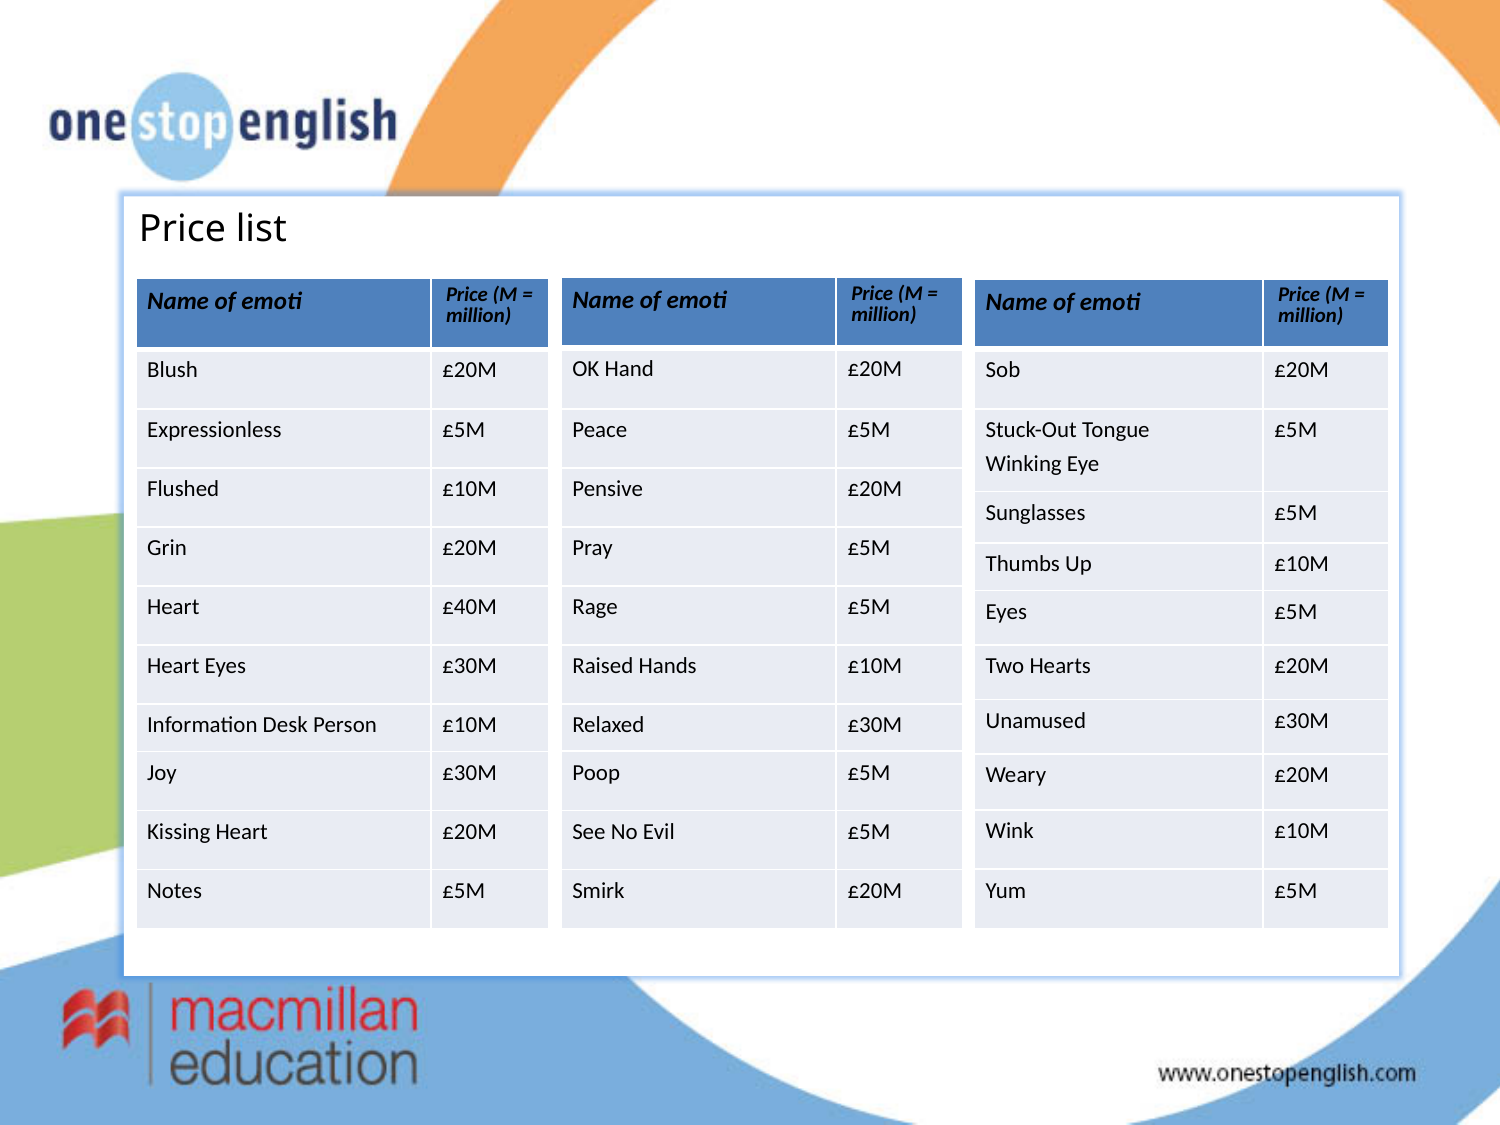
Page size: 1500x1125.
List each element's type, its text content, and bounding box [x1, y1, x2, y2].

table_cell Peace [562, 410, 835, 467]
table_cell £5M [432, 410, 548, 467]
table_cell £20M [1264, 646, 1388, 699]
table_cell Pensive [562, 469, 835, 526]
table_cell See No Evil [562, 811, 835, 869]
table_cell Raised Hands [562, 646, 835, 703]
table_cell Sunglasses [975, 492, 1262, 542]
table_cell £30M [1264, 700, 1388, 753]
table_header Name of emoti [975, 280, 1262, 346]
table_cell £5M [1264, 591, 1388, 644]
table_cell £20M [1264, 755, 1388, 809]
table_cell Joy [137, 752, 430, 810]
table_cell £10M [1264, 544, 1388, 590]
table_cell £30M [432, 752, 548, 810]
table_cell £5M [837, 811, 962, 869]
table_cell Heart [137, 587, 430, 644]
table_cell Two Hearts [975, 646, 1262, 699]
table_cell Relaxed [562, 705, 835, 750]
table_cell £10M [837, 646, 962, 703]
table_cell Wink [975, 811, 1262, 868]
table_cell Notes [137, 870, 430, 928]
table_cell Thumbs Up [975, 544, 1262, 590]
table_cell OK Hand [562, 351, 835, 408]
table_cell Yum [975, 870, 1262, 928]
table_cell £5M [1264, 492, 1388, 542]
table_cell £40M [432, 587, 548, 644]
table_cell Poop [562, 752, 835, 810]
table_cell Unamused [975, 700, 1262, 753]
table_cell Rage [562, 587, 835, 644]
table_cell Smirk [562, 870, 835, 928]
text_box Price list [123, 196, 1399, 976]
picture [0, 0, 1500, 1125]
table_cell Flushed [137, 469, 430, 526]
table_cell £20M [837, 469, 962, 526]
table_cell £5M [1264, 870, 1388, 928]
table_cell £30M [837, 705, 962, 750]
table_cell Stuck-Out Tongue Winking Eye [975, 410, 1262, 491]
table_cell £5M [1264, 410, 1388, 491]
table_header Price (M = million) [432, 279, 548, 347]
table_cell Information Desk Person [137, 705, 430, 751]
table_cell £10M [1264, 811, 1388, 868]
table_cell £10M [432, 469, 548, 526]
table_header Name of emoti [137, 279, 430, 347]
table_cell £30M [432, 646, 548, 703]
table_cell Blush [137, 352, 430, 408]
table_cell Grin [137, 528, 430, 585]
table_cell £20M [837, 870, 962, 928]
table_header Price (M = million) [1264, 280, 1388, 346]
table_cell Heart Eyes [137, 646, 430, 703]
table_cell Expressionless [137, 410, 430, 467]
table_cell £10M [432, 705, 548, 751]
table_header Price (M = million) [837, 278, 962, 345]
table_cell £20M [432, 352, 548, 408]
table_cell £5M [837, 587, 962, 644]
table_cell Pray [562, 528, 835, 585]
table_cell £20M [1264, 352, 1388, 408]
table_header Name of emoti [562, 278, 835, 345]
table_cell £5M [837, 752, 962, 810]
table_cell Weary [975, 755, 1262, 809]
table_cell Kissing Heart [137, 811, 430, 869]
table_cell £5M [837, 410, 962, 467]
table_cell Sob [975, 352, 1262, 408]
table_cell £20M [432, 528, 548, 585]
table_cell £5M [432, 870, 548, 928]
table_cell £20M [837, 351, 962, 408]
table_cell £20M [432, 811, 548, 869]
table_cell £5M [837, 528, 962, 585]
table_cell Eyes [975, 591, 1262, 644]
